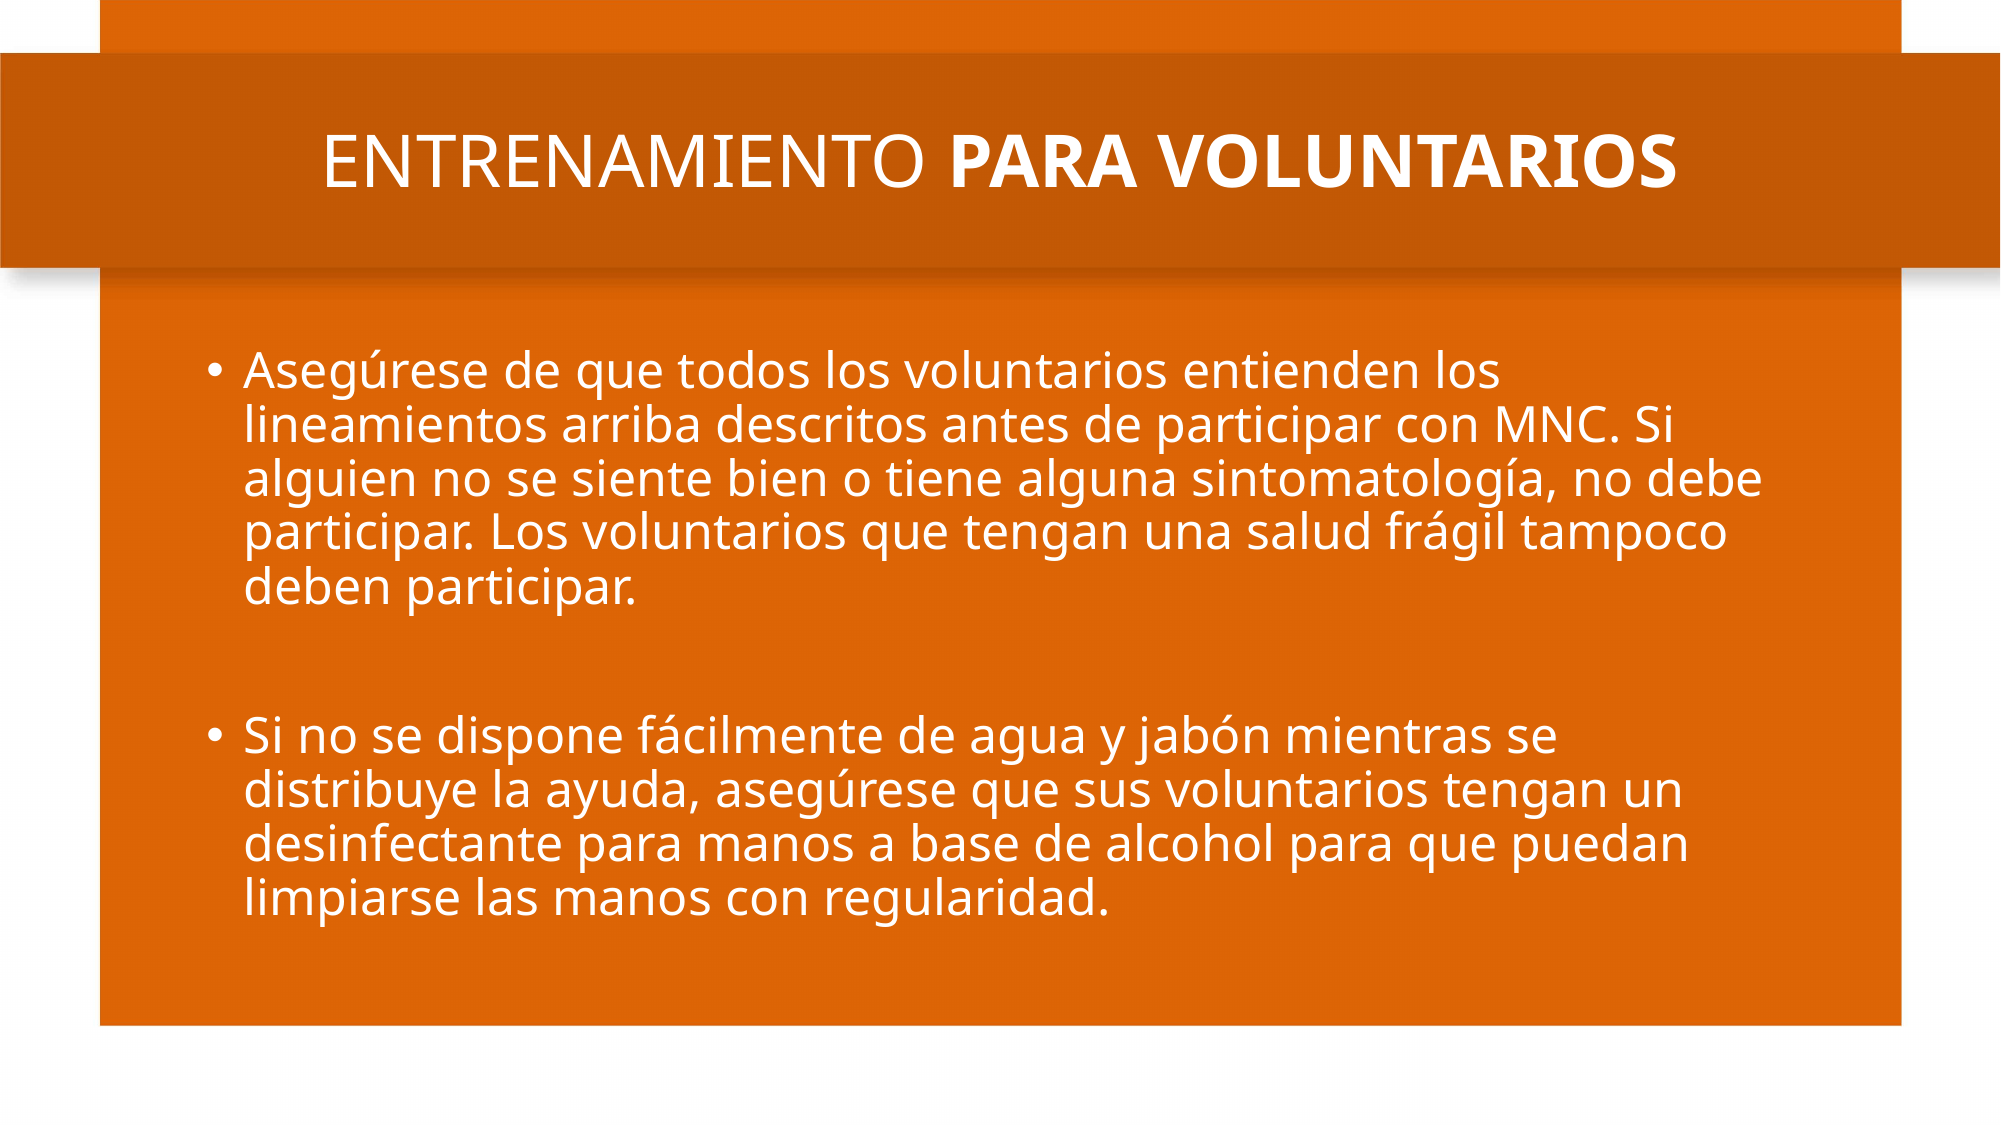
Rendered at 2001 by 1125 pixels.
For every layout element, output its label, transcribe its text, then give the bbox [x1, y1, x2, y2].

text_box ENTRENAMIENTO PARA VOLUNTARIOS [137, 55, 1863, 273]
picture [0, 0, 2001, 1125]
list Asegúrese de que todos los voluntarios entienden los lineamientos arriba descritos antes de participar con MNC. Si alguien no se siente bien o tiene alguna sintomatología, no debe participar. Los voluntarios que tengan una salud frágil tampoco deben participar. Si no se dispone fácilmente de agua y jabón mientras se distribuye la ayuda, asegúrese que sus voluntarios tengan un desinfectante para manos a base de alcohol para que puedan limpiarse las manos con regularidad. [191, 337, 1795, 1012]
